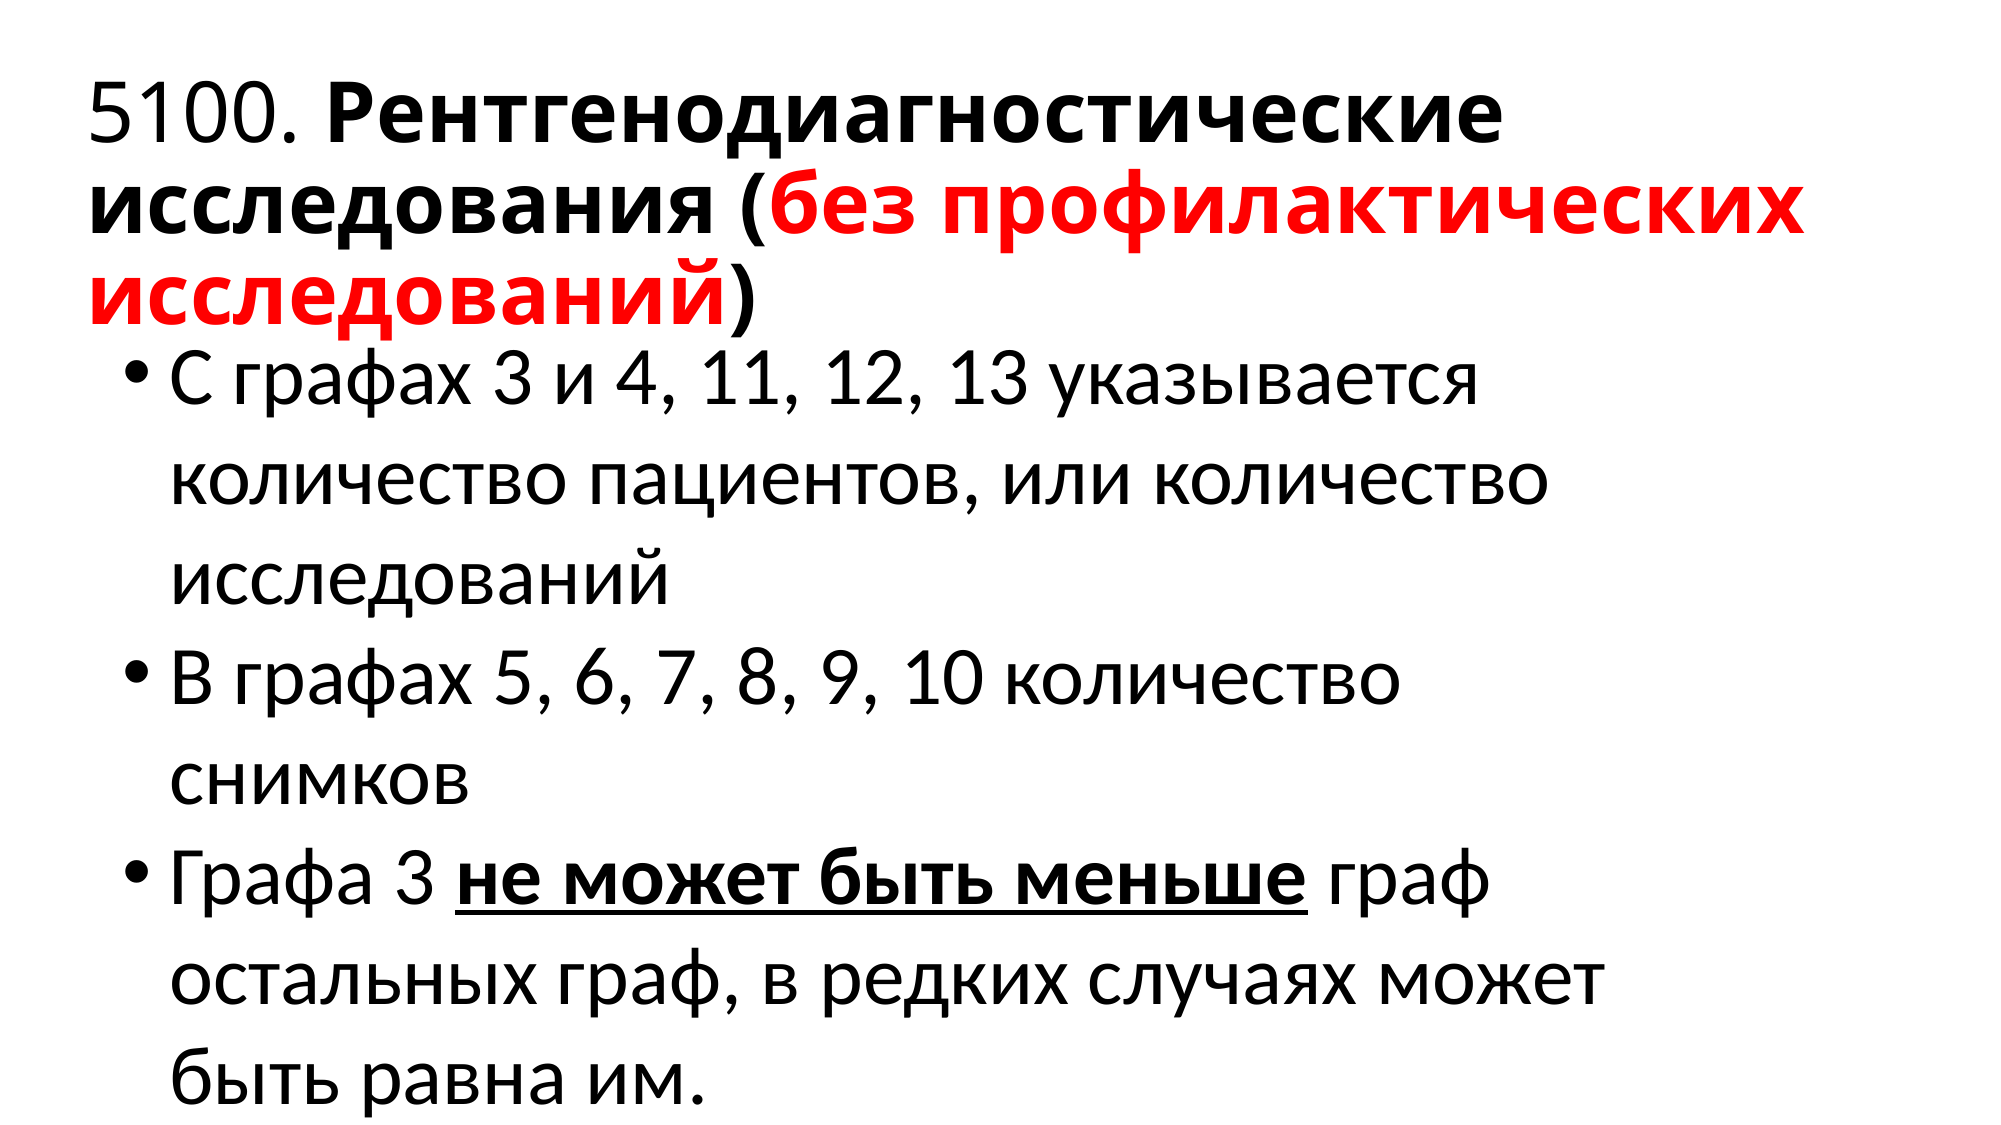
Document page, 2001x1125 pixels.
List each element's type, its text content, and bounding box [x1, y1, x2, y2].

title 5100. Рентгенодиагностические исследования (без профилактических исследований) [71, 59, 1953, 637]
text_box С графах 3 и 4, 11, 12, 13 указывается количество пациентов, или количество исследований В графах 5, 6, 7, 8, 9, 10 количество снимков Графа 3 не может быть меньше граф остальных граф, в редких случаях может быть равна им. [107, 313, 1735, 1125]
